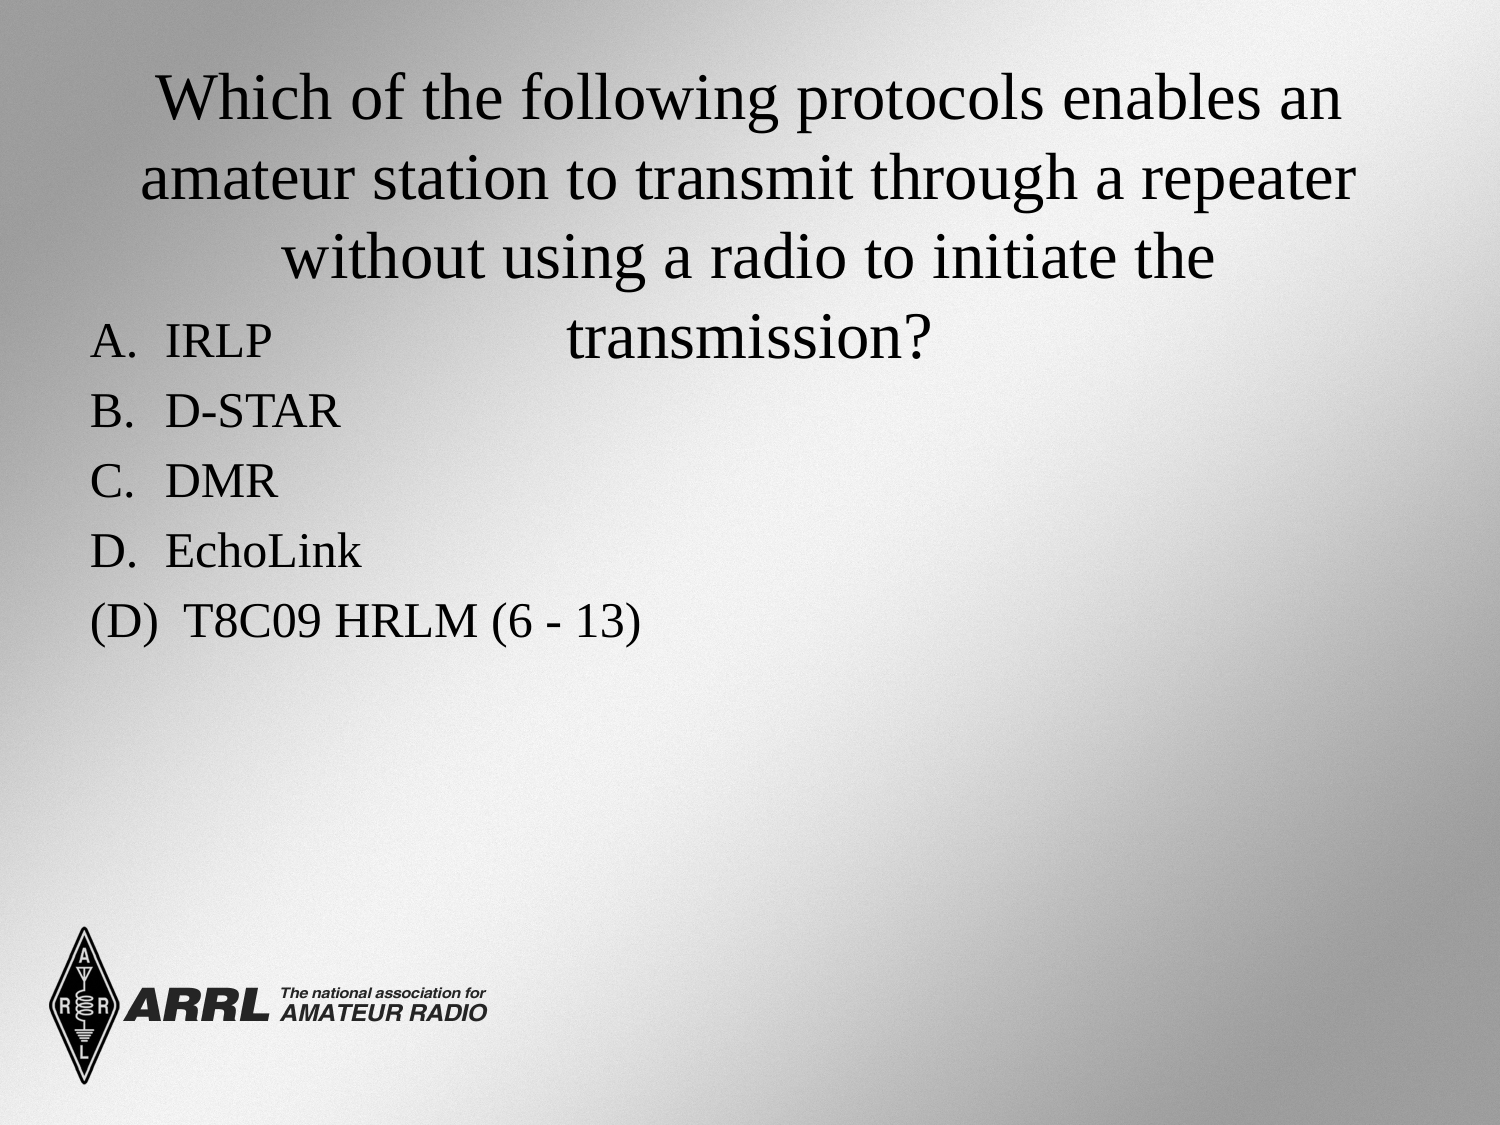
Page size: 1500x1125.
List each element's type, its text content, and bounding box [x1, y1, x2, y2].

picture [0, 0, 1500, 1125]
list IRLP D-STAR DMR EchoLink (D) T8C09 HRLM (6 - 13) [75, 299, 1425, 1005]
title Which of the following protocols enables an amateur station to transmit through a repeater without using a radio to initiate the transmission? [75, 45, 1425, 233]
